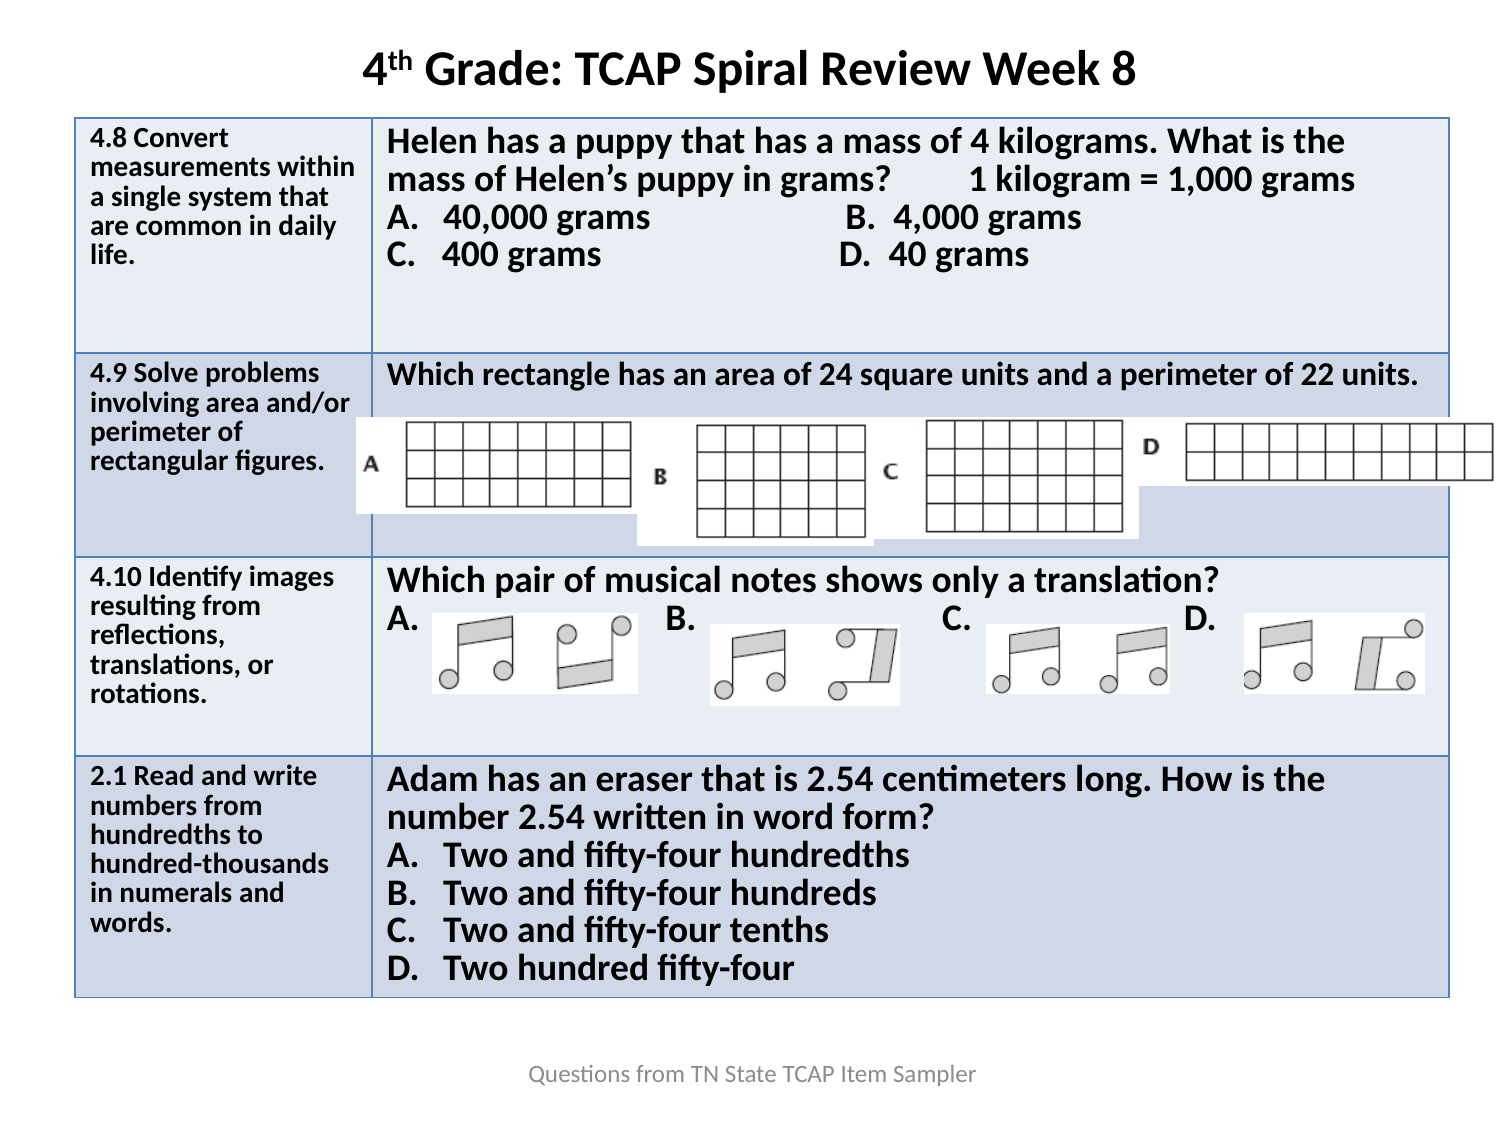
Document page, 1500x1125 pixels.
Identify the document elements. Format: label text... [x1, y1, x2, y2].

picture [431, 613, 639, 695]
table_cell Which pair of musical notes shows only a translation? A. B. C. D. [373, 558, 1448, 755]
table_cell Which rectangle has an area of 24 square units and a perimeter of 22 units. [373, 494, 1448, 556]
table_cell Adam has an eraser that is 2.54 centimeters long. How is the number 2.54 written in word form? Two and fifty-four hundredths Two and fifty-four hundreds Two and fifty-four tenths Two hundred fifty-four [373, 757, 1448, 997]
picture [356, 416, 1500, 546]
title 4th Grade: TCAP Spiral Review Week 8 [74, 44, 1426, 86]
table_cell 2.1 Read and write numbers from hundredths to hundred-thousands in numerals and words. [76, 757, 371, 997]
table_header 4.8 Convert measurements within a single system that are common in daily life. [76, 119, 371, 352]
footer Questions from TN State TCAP Item Sampler [466, 1042, 1040, 1103]
table_header Helen has a puppy that has a mass of 4 kilograms. What is the mass of Helen’s puppy in grams? 1 kilogram = 1,000 grams 40,000 grams B. 4,000 grams C. 400 grams D. 40 grams [373, 119, 1448, 352]
picture [1244, 613, 1426, 695]
table_cell 4.10 Identify images resulting from reflections, translations, or rotations. [76, 558, 371, 755]
picture [709, 624, 901, 707]
picture [986, 624, 1171, 695]
table_cell Which rectangle has an area of 24 square units and a perimeter of 22 units. [373, 354, 1448, 415]
table_cell 4.9 Solve problems involving area and/or perimeter of rectangular figures. [76, 354, 371, 556]
